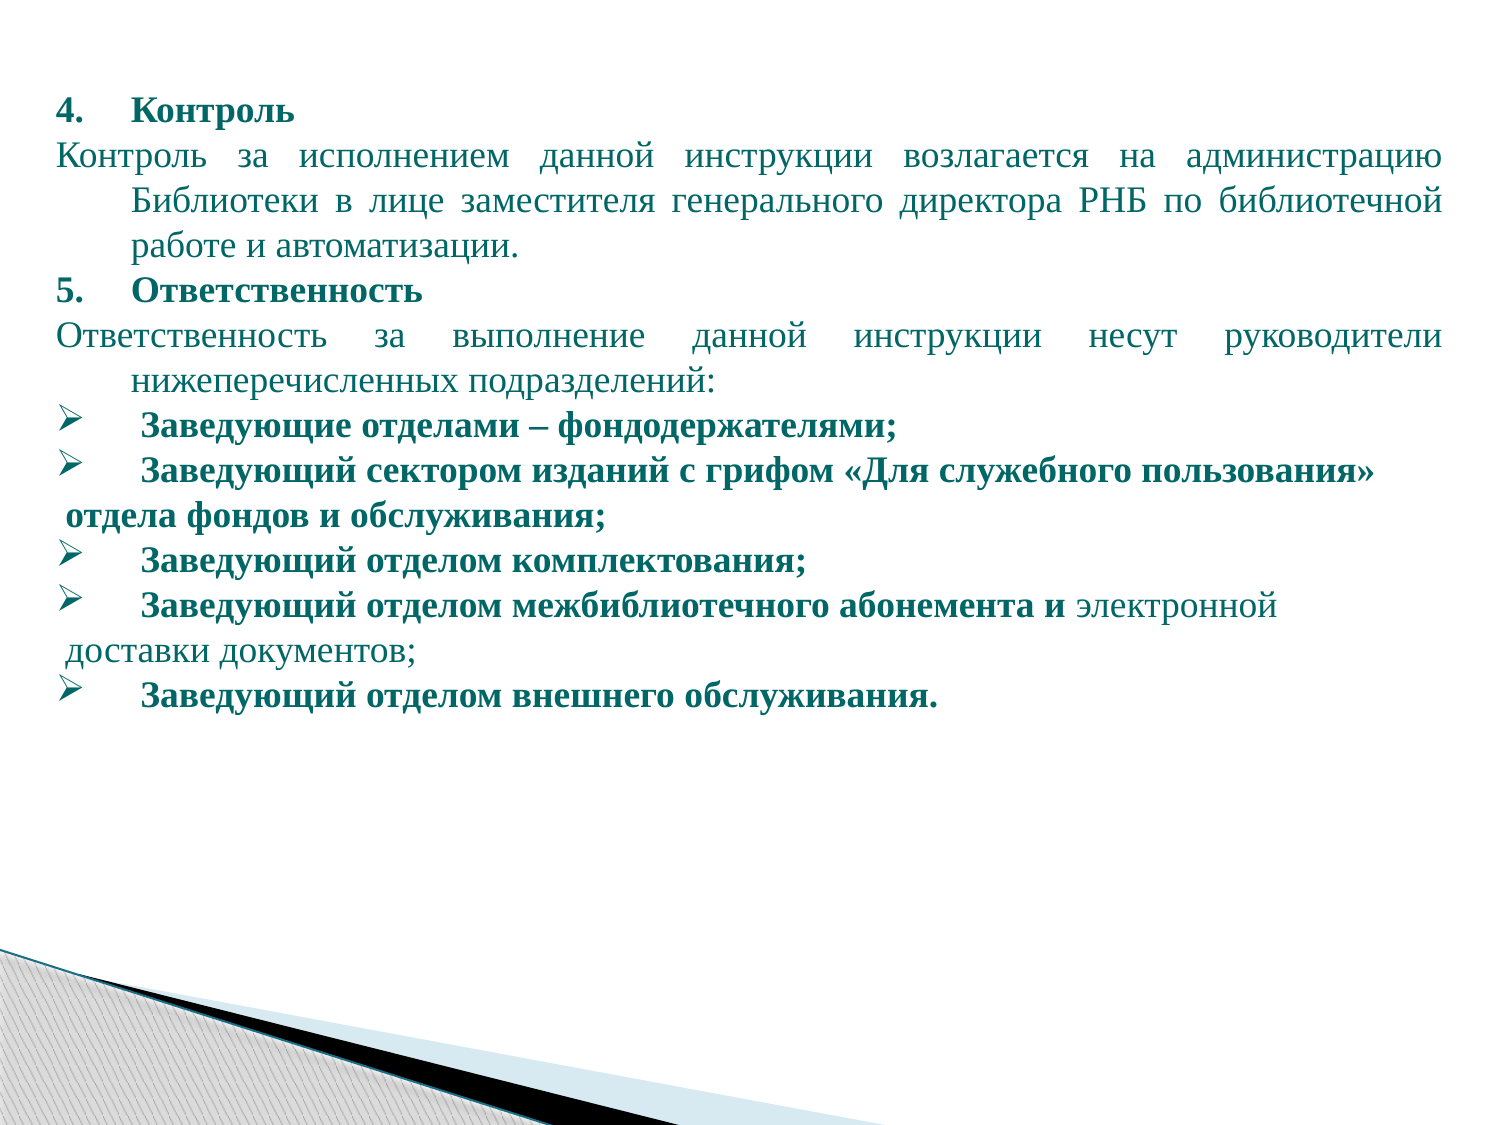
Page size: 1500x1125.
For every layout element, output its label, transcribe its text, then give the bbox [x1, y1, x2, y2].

text_box Контроль Контроль за исполнением данной инструкции возлагается на администрацию Библиотеки в лице заместителя генерального директора РНБ по библиотечной работе и автоматизации. Ответственность Ответственность за выполнение данной инструкции несут руководители нижеперечисленных подразделений: Заведующие отделами – фондодержателями; Заведующий сектором изданий с грифом «Для служебного пользования» отдела фондов и обслуживания; Заведующий отделом комплектования; Заведующий отделом межбиблиотечного абонемента и электронной доставки документов; Заведующий отделом внешнего обслуживания. [41, 78, 1459, 783]
